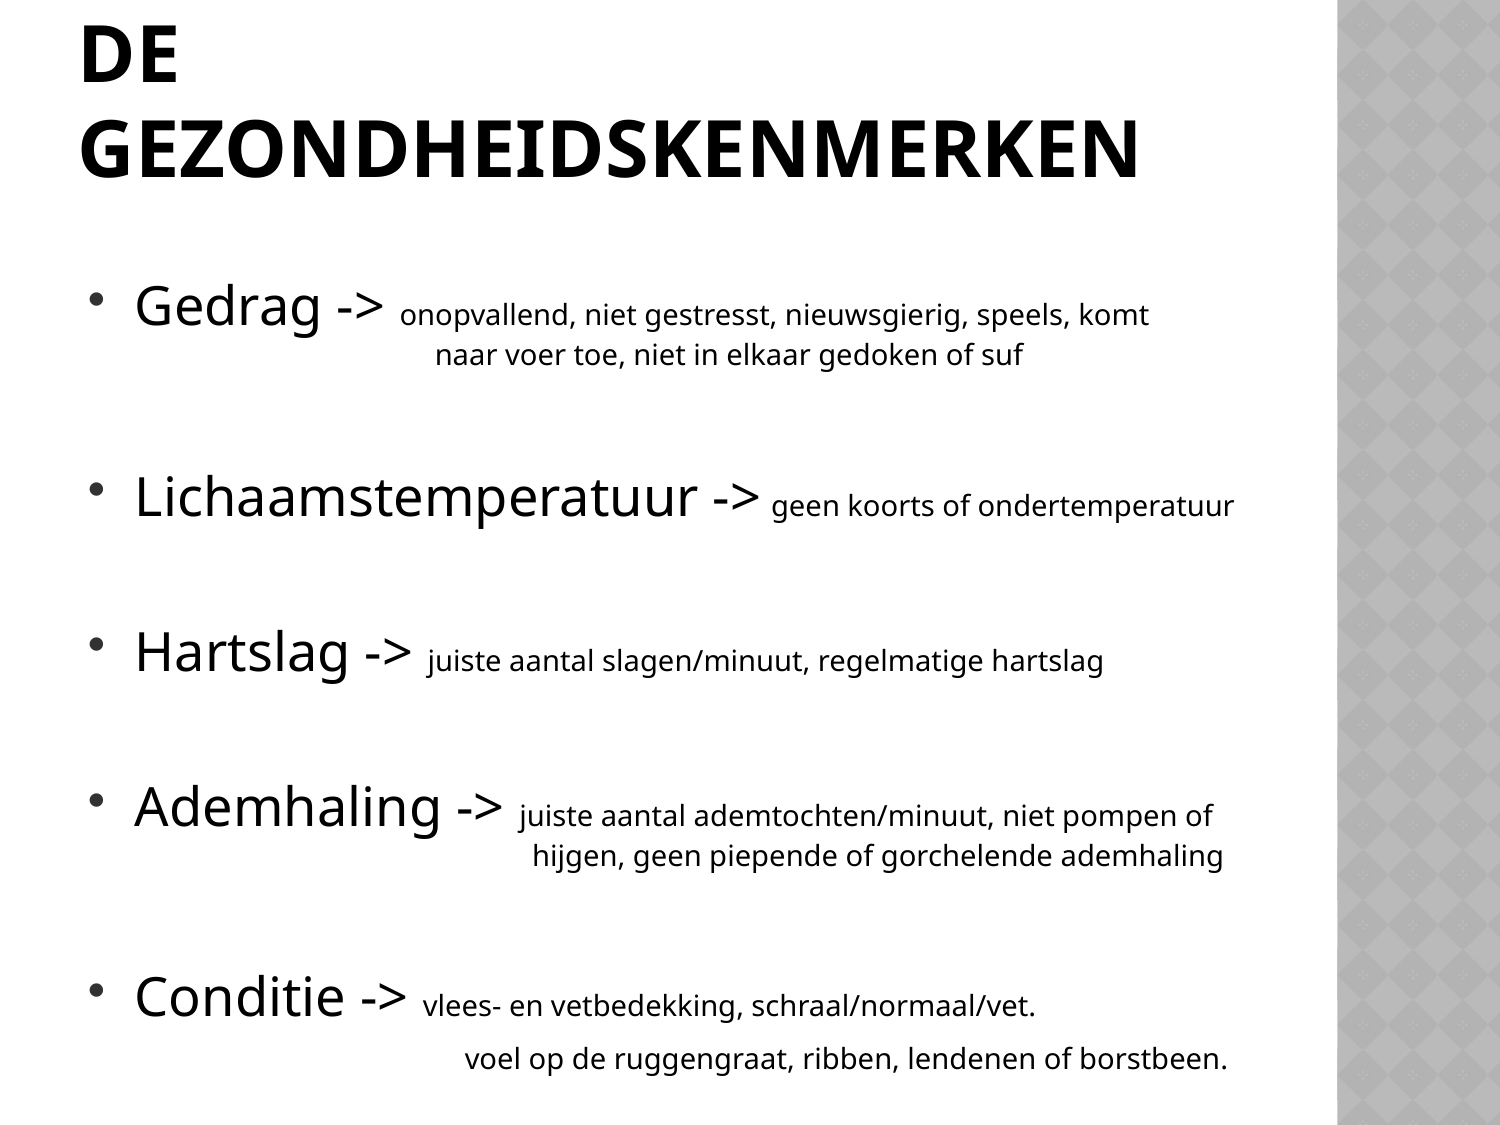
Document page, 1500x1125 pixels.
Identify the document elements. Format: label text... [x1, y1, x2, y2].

title De gezondheidskenmerken [70, 70, 1258, 194]
list Gedrag -> onopvallend, niet gestresst, nieuwsgierig, speels, komt naar voer toe, niet in elkaar gedoken of suf Lichaamstemperatuur -> geen koorts of ondertemperatuur Hartslag -> juiste aantal slagen/minuut, regelmatige hartslag Ademhaling -> juiste aantal ademtochten/minuut, niet pompen of hijgen, geen piepende of gorchelende ademhaling Conditie -> vlees- en vetbedekking, schraal/normaal/vet. voel op de ruggengraat, ribben, lendenen of borstbeen. [75, 264, 1263, 1106]
